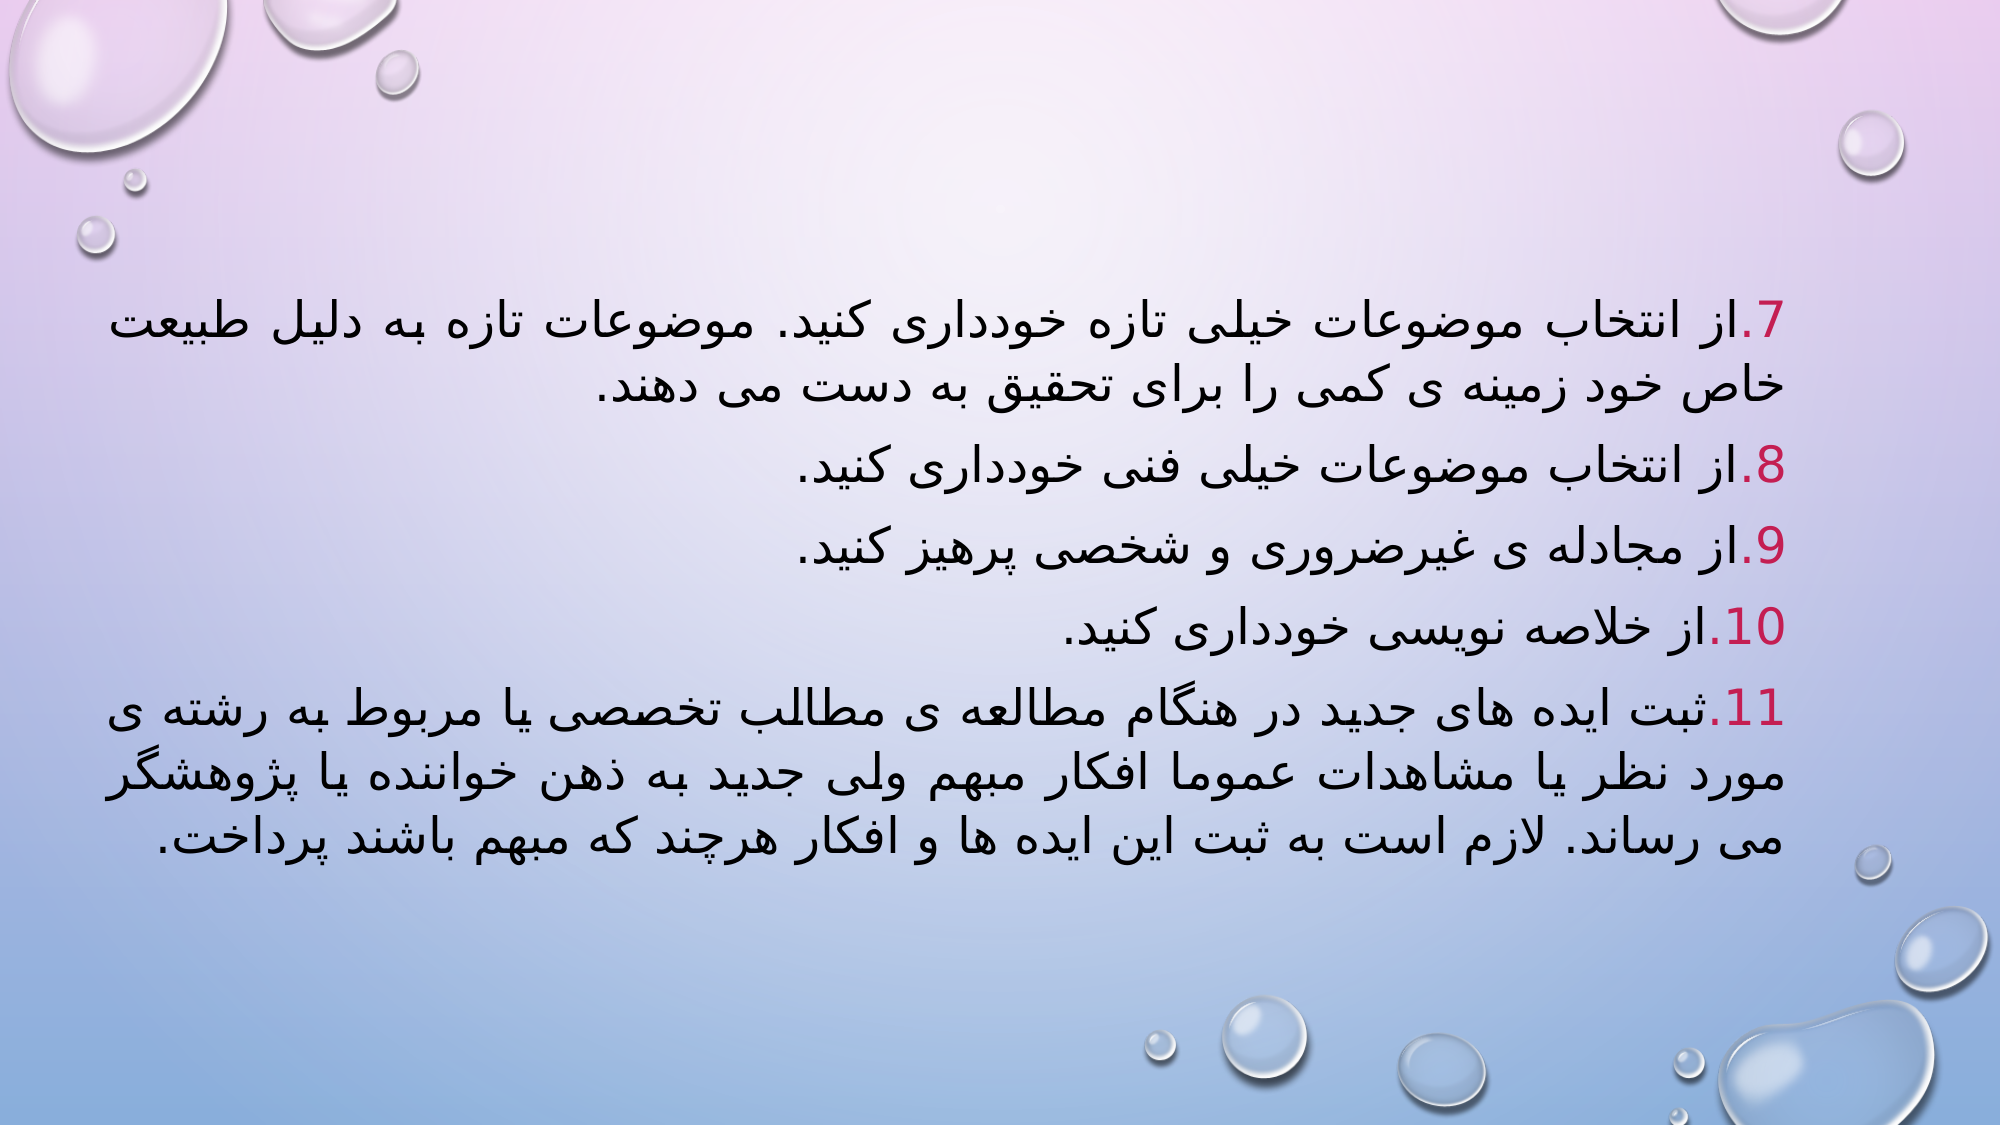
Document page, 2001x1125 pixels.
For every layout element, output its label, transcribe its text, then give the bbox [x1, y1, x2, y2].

text_box 7.از انتخاب موضوعات خیلی تازه خودداری کنید. موضوعات تازه به دلیل طبیعت خاص خود زمینه ی کمی را برای تحقیق به دست می دهند. 8.از انتخاب موضوعات خیلی فنی خودداری کنید. 9.از مجادله ی غیرضروری و شخصی پرهیز کنید. 10.از خلاصه نویسی خودداری کنید. 11.ثبت ایده های جدید در هنگام مطالعه ی مطالب تخصصی یا مربوط به رشته ی مورد نظر یا مشاهدات عموما افکار مبهم ولی جدید به ذهن خواننده یا پژوهشگر می رساند. لازم است به ثبت این ایده ها و افکار هرچند که مبهم باشند پرداخت. [90, 276, 1803, 871]
picture [0, 0, 2000, 1125]
